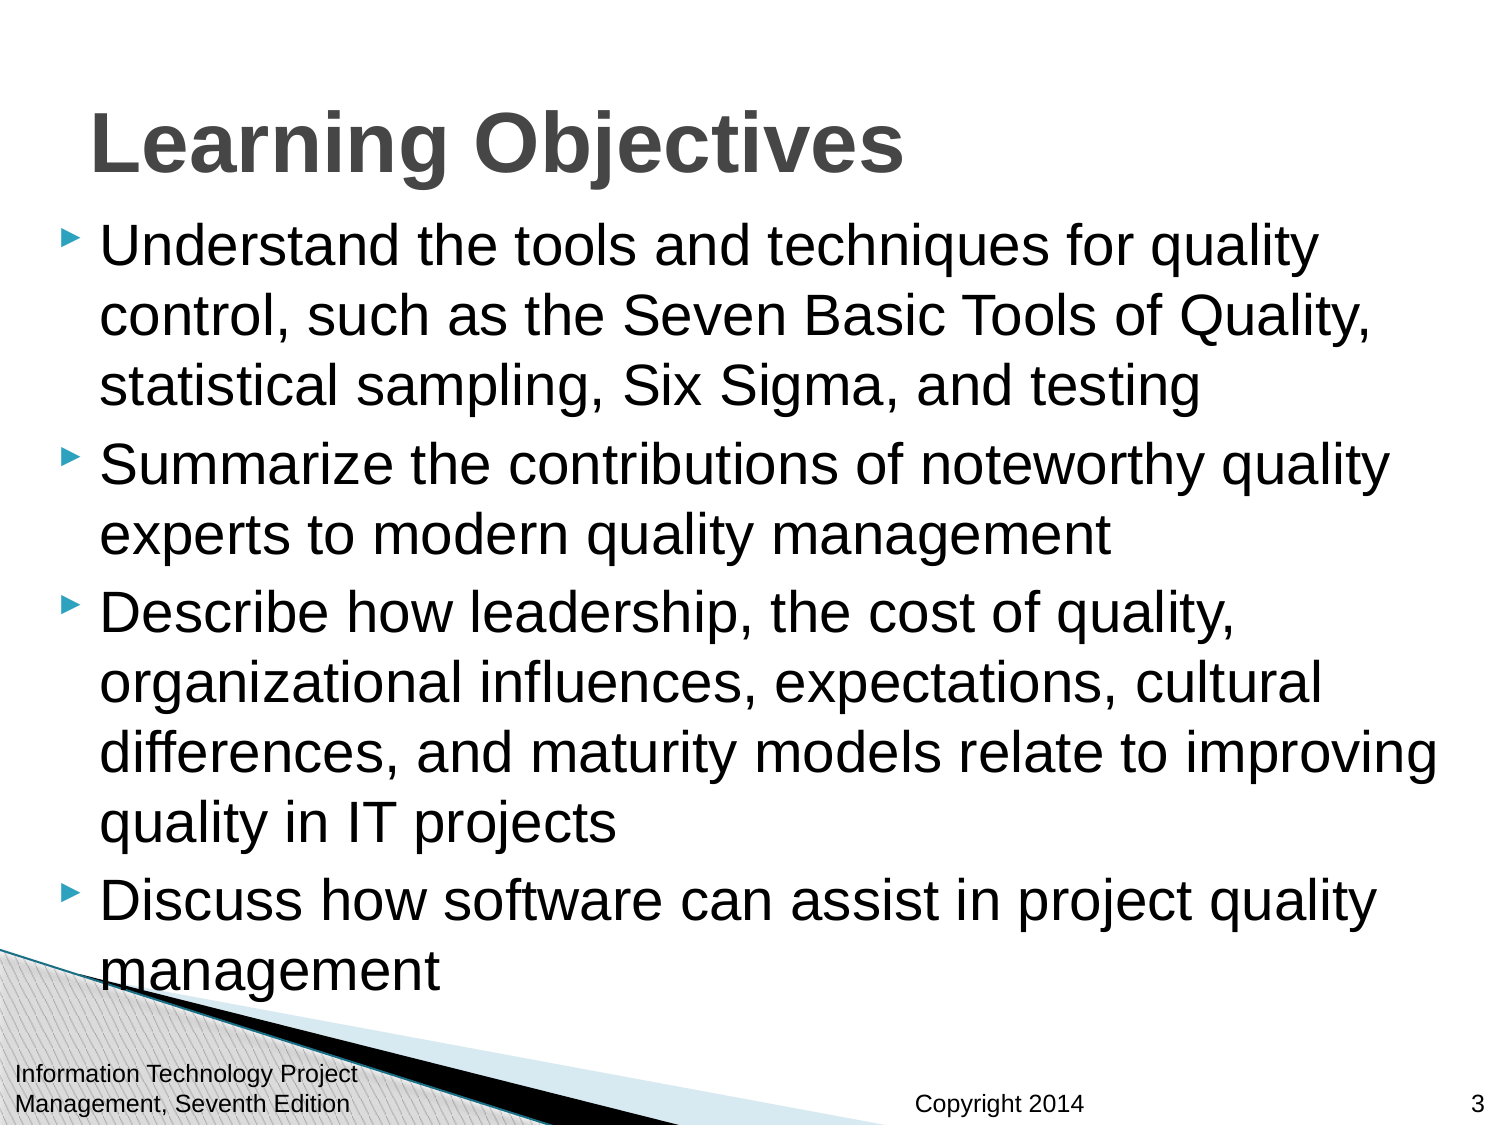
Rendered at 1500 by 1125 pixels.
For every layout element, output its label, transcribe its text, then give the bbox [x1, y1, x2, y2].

footer Information Technology Project Management, Seventh Edition [0, 1065, 425, 1125]
list Understand the tools and techniques for quality control, such as the Seven Basic Tools of Quality, statistical sampling, Six Sigma, and testing Summarize the contributions of noteworthy quality experts to modern quality management Describe how leadership, the cost of quality, organizational influences, expectations, cultural differences, and maturity models relate to improving quality in IT projects Discuss how software can assist in project quality management [24, 199, 1463, 943]
slide_number 3 [1408, 1065, 1500, 1125]
title Learning Objectives [75, 45, 1425, 233]
